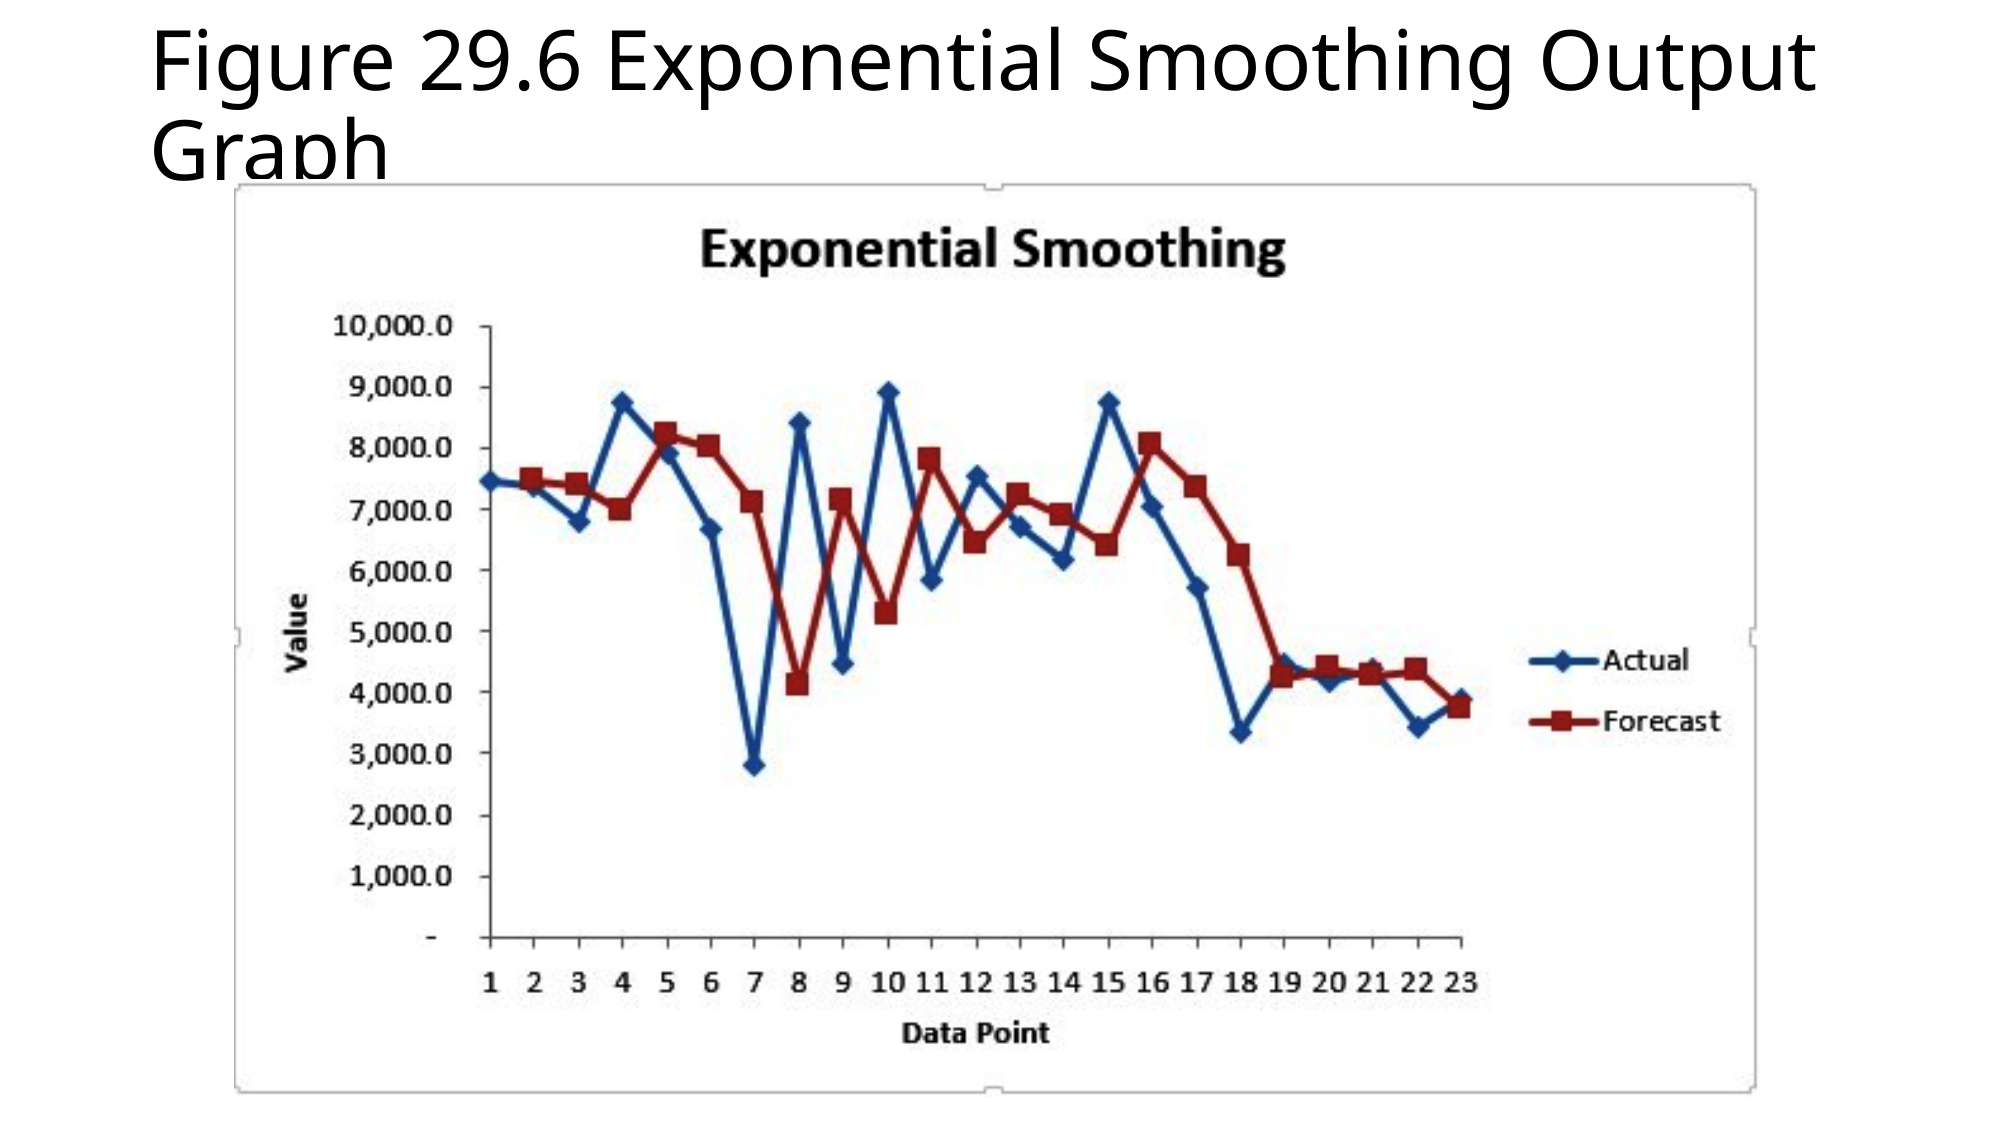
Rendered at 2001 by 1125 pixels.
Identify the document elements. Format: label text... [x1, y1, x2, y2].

title Figure 29.6 Exponential Smoothing Output Graph [134, 0, 1860, 218]
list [234, 179, 1760, 1097]
